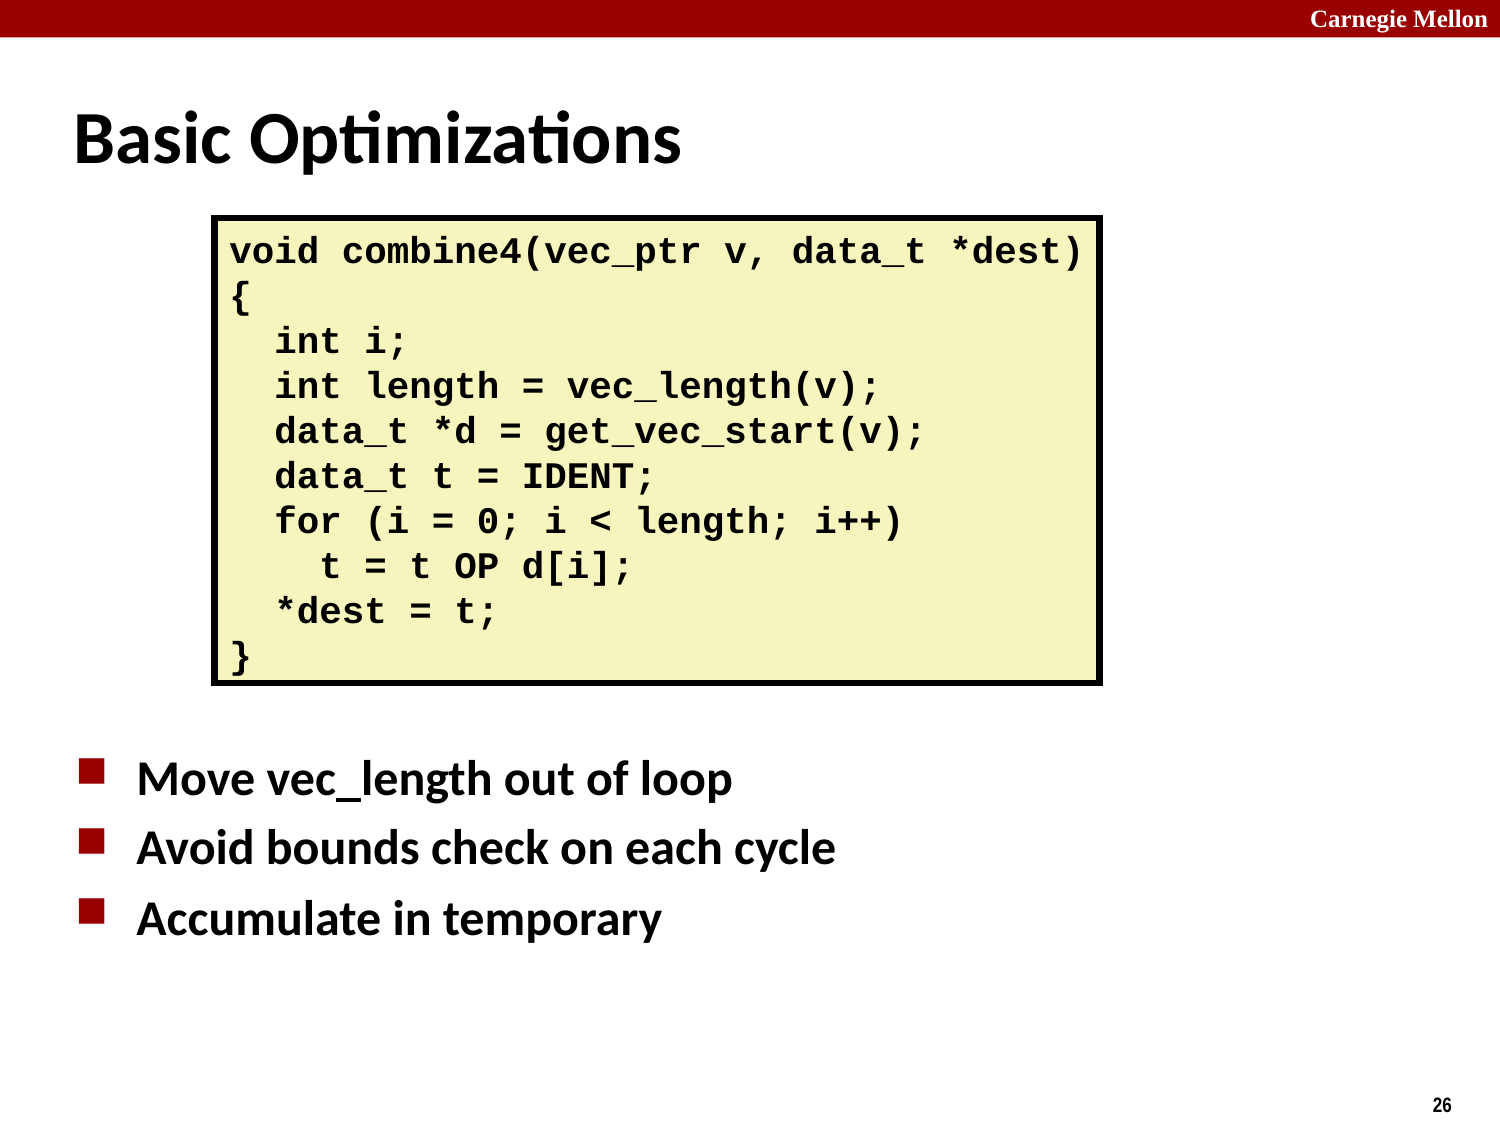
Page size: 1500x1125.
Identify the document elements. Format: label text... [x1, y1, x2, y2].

text_box void combine4(vec_ptr v, data_t *dest) { int i; int length = vec_length(v); data_t *d = get_vec_start(v); data_t t = IDENT; for (i = 0; i < length; i++) t = t OP d[i]; *dest = t; } [214, 218, 1100, 683]
title Basic Optimizations [58, 71, 1305, 197]
list Move vec_length out of loop Avoid bounds check on each cycle Accumulate in temporary [64, 737, 1361, 1040]
